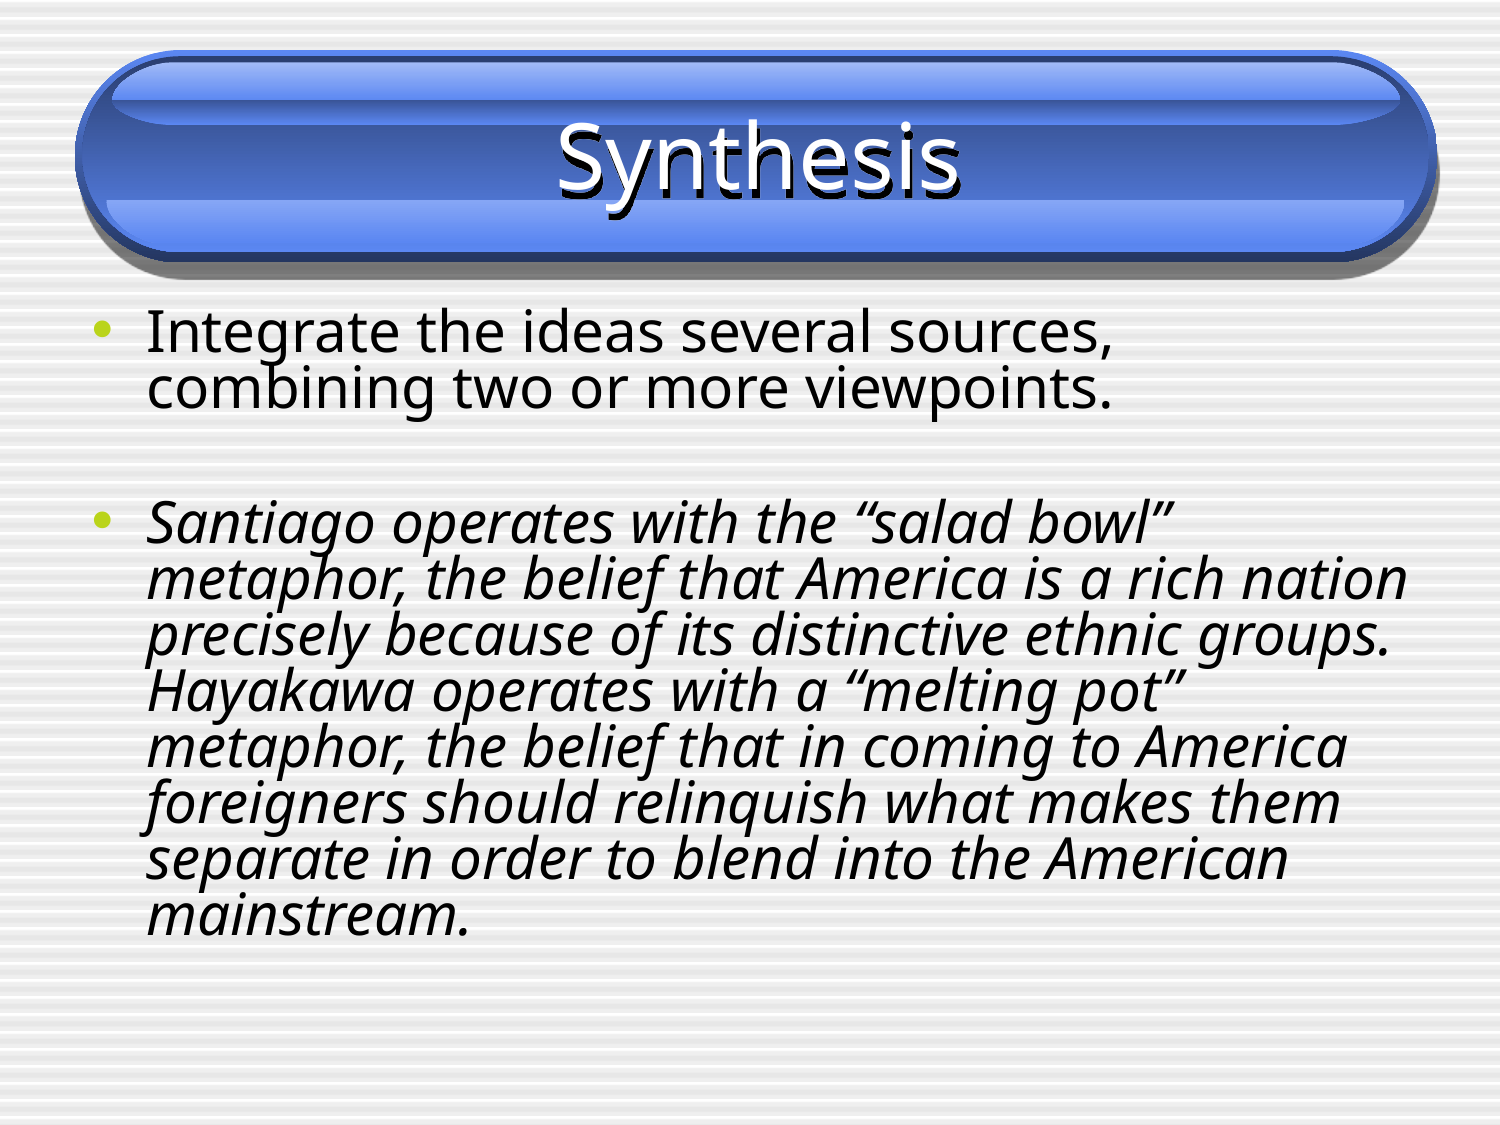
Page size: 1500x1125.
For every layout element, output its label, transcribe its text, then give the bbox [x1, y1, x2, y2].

list Integrate the ideas several sources, combining two or more viewpoints. Santiago operates with the “salad bowl” metaphor, the belief that America is a rich nation precisely because of its distinctive ethnic groups. Hayakawa operates with a “melting pot” metaphor, the belief that in coming to America foreigners should relinquish what makes them separate in order to blend into the American mainstream. [74, 299, 1426, 1013]
picture [0, 0, 1500, 1125]
title Synthesis [129, 79, 1388, 226]
